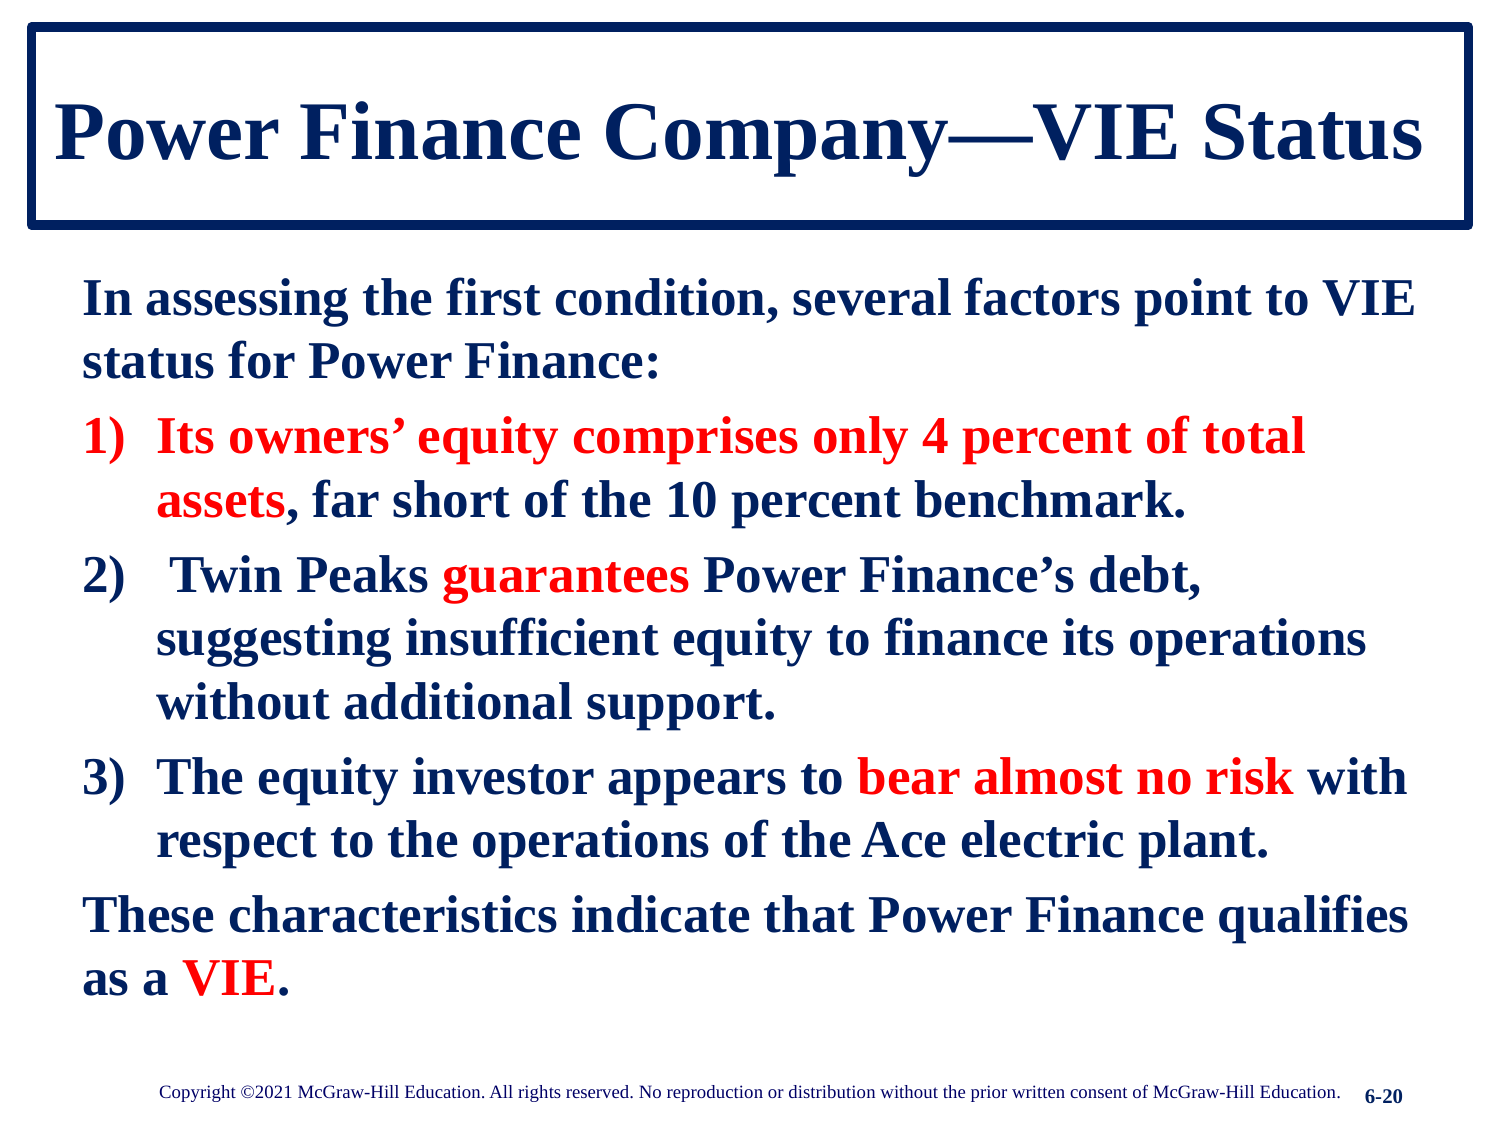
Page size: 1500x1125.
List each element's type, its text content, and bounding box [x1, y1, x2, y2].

list In assessing the first condition, several factors point to VIE status for Power Finance: Its owners’ equity comprises only 4 percent of total assets, far short of the 10 percent benchmark. Twin Peaks guarantees Power Finance’s debt, suggesting insufficient equity to finance its operations without additional support. The equity investor appears to bear almost no risk with respect to the operations of the Ace electric plant. These characteristics indicate that Power Finance qualifies as a VIE. [67, 254, 1433, 1065]
title Power Finance Company—VIE Status [27, 22, 1473, 230]
text_box Copyright ©2021 McGraw-Hill Education. All rights reserved. No reproduction or distribution without the prior written consent of McGraw-Hill Education. [76, 1072, 1424, 1110]
slide_number 6-20 [1350, 1074, 1438, 1125]
